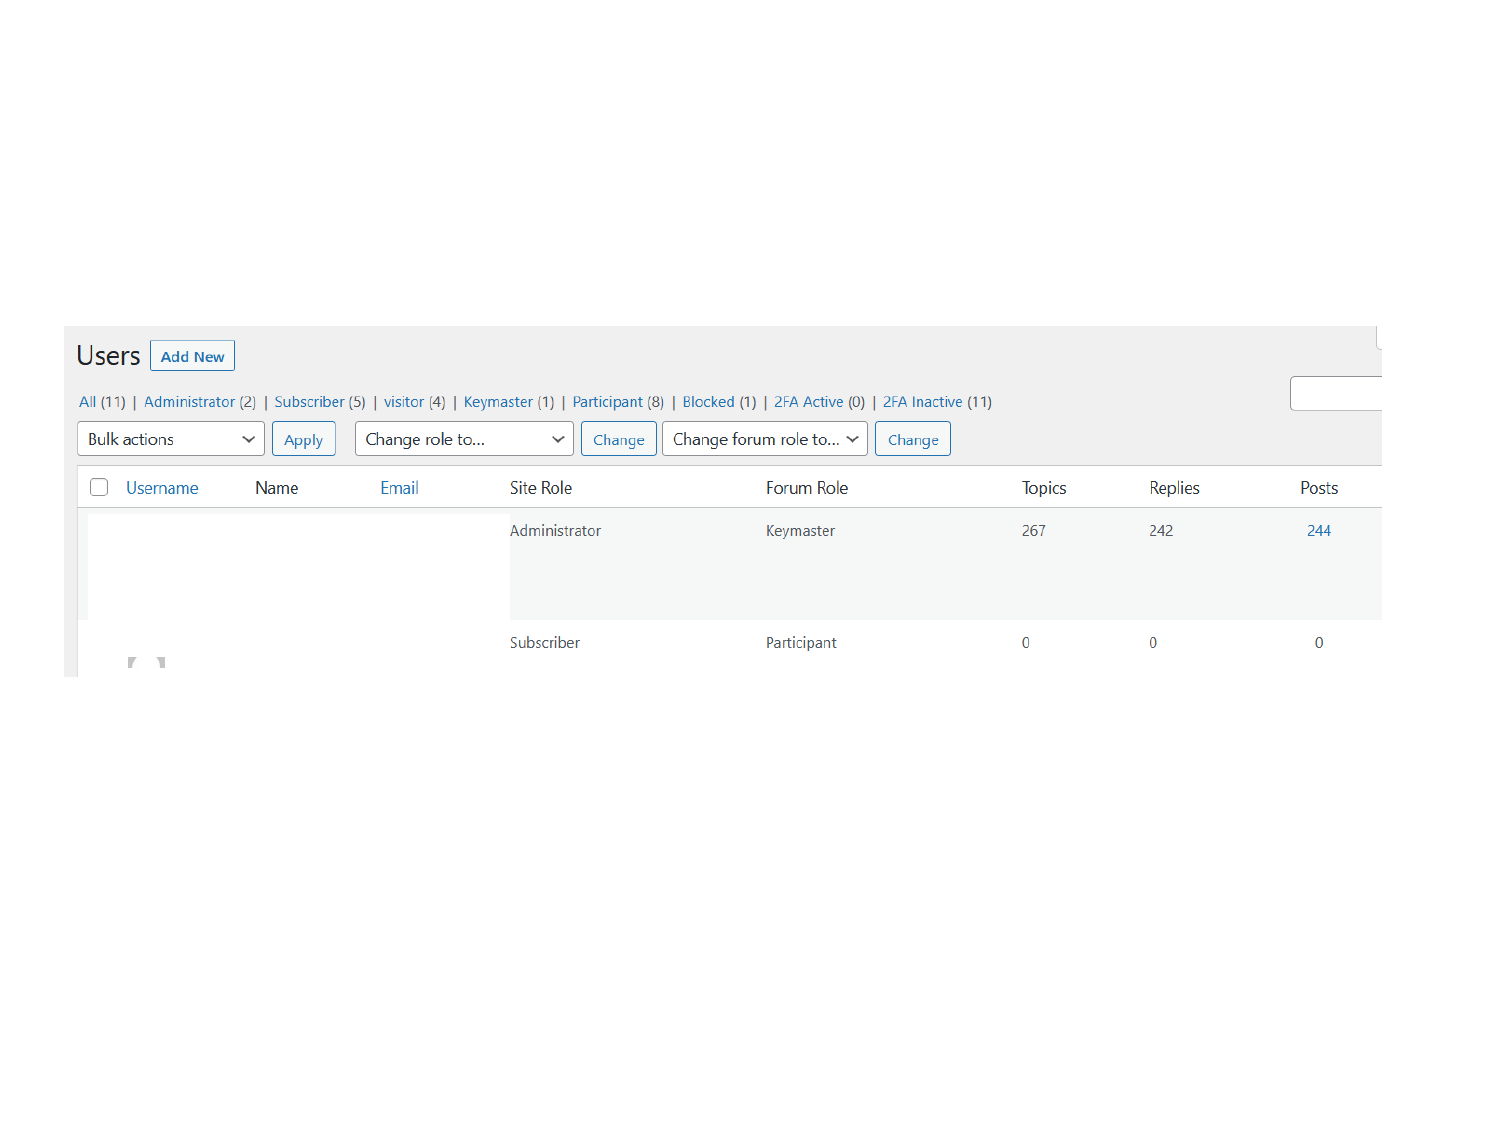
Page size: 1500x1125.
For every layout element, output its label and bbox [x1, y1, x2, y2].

picture [64, 325, 1383, 677]
